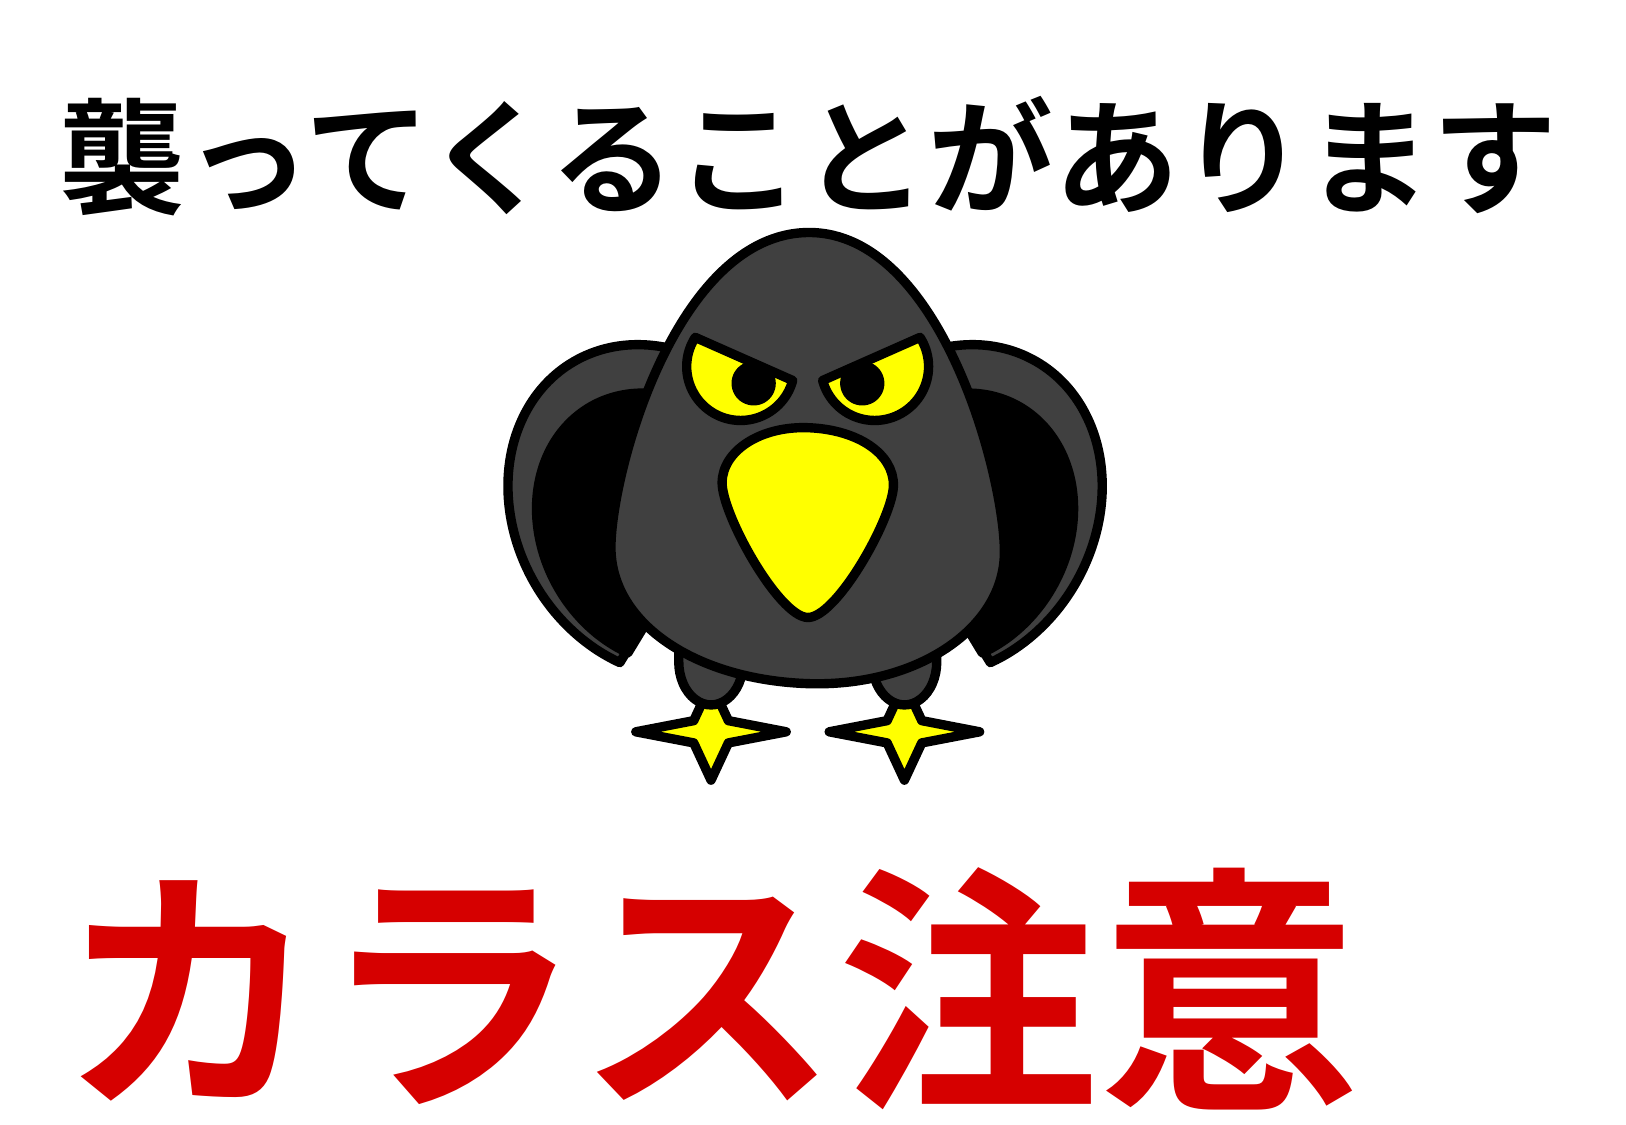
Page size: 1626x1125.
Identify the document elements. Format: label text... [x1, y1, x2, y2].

text_box カラス注意 [44, 822, 1588, 1125]
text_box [514, 231, 1096, 781]
text_box 襲ってくることがあります [44, 72, 1588, 237]
